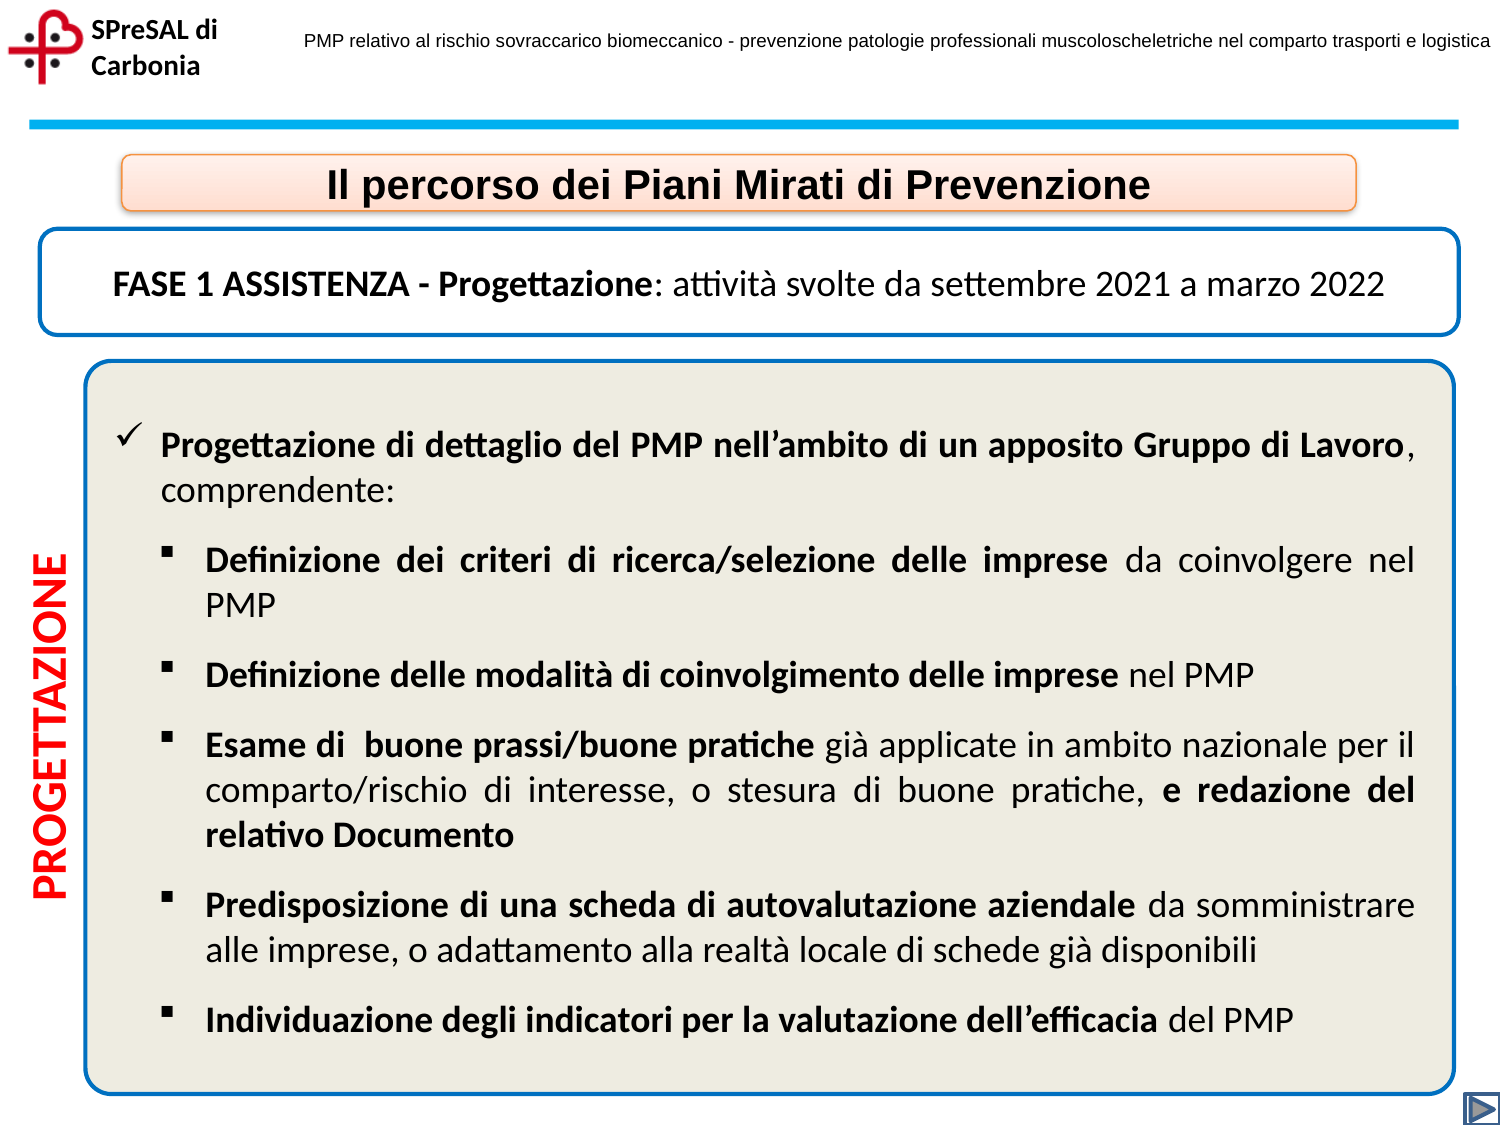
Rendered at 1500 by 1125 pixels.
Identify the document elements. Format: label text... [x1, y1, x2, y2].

text_box SPreSAL di Carbonia [95, 3, 254, 89]
text_box Progettazione di dettaglio del PMP nell’ambito di un apposito Gruppo di Lavoro, comprendente: Definizione dei criteri di ricerca/selezione delle imprese da coinvolgere nel PMP Definizione delle modalità di coinvolgimento delle imprese nel PMP Esame di buone prassi/buone pratiche già applicate in ambito nazionale per il comparto/rischio di interesse, o stesura di buone pratiche, e redazione del relativo Documento Predisposizione di una scheda di autovalutazione aziendale da somministrare alle imprese, o adattamento alla realtà locale di schede già disponibili Individuazione degli indicatori per la valutazione dell’efficacia del PMP [99, 412, 1431, 1047]
picture [0, 0, 91, 100]
text_box FASE 1 ASSISTENZA - Progettazione: attività svolte da settembre 2021 a marzo 2022 [37, 226, 1461, 338]
text_box [1463, 1092, 1500, 1125]
text_box PROGETTAZIONE [8, 549, 100, 917]
text_box PMP relativo al rischio sovraccarico biomeccanico - prevenzione patologie professionali muscoloscheletriche nel comparto trasporti e logistica [289, 21, 1500, 81]
text_box [83, 358, 1457, 1097]
text_box [29, 119, 1459, 130]
text_box Il percorso dei Piani Mirati di Prevenzione [120, 153, 1357, 212]
